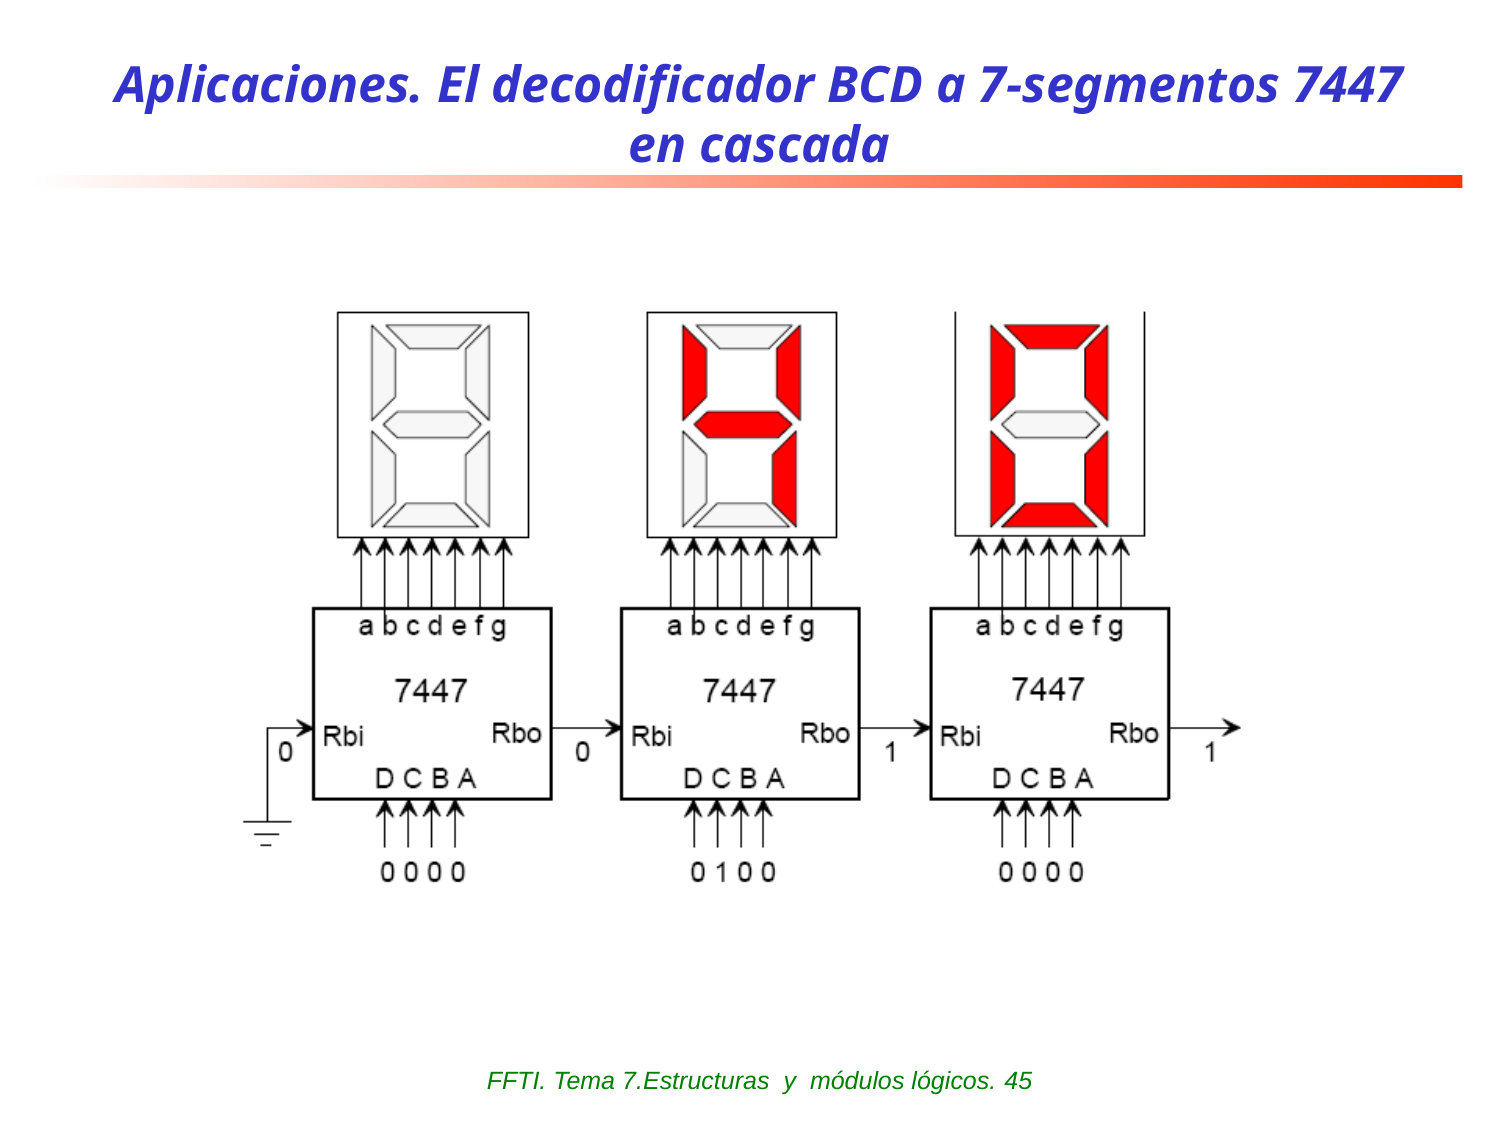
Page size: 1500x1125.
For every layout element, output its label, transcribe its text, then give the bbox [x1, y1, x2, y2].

picture [235, 296, 1256, 895]
title Aplicaciones. El decodificador BCD a 7-segmentos 7447 en cascada [68, 49, 1451, 176]
footer FFTI. Tema 7.Estructuras y módulos lógicos. 45 [68, 1056, 1451, 1103]
